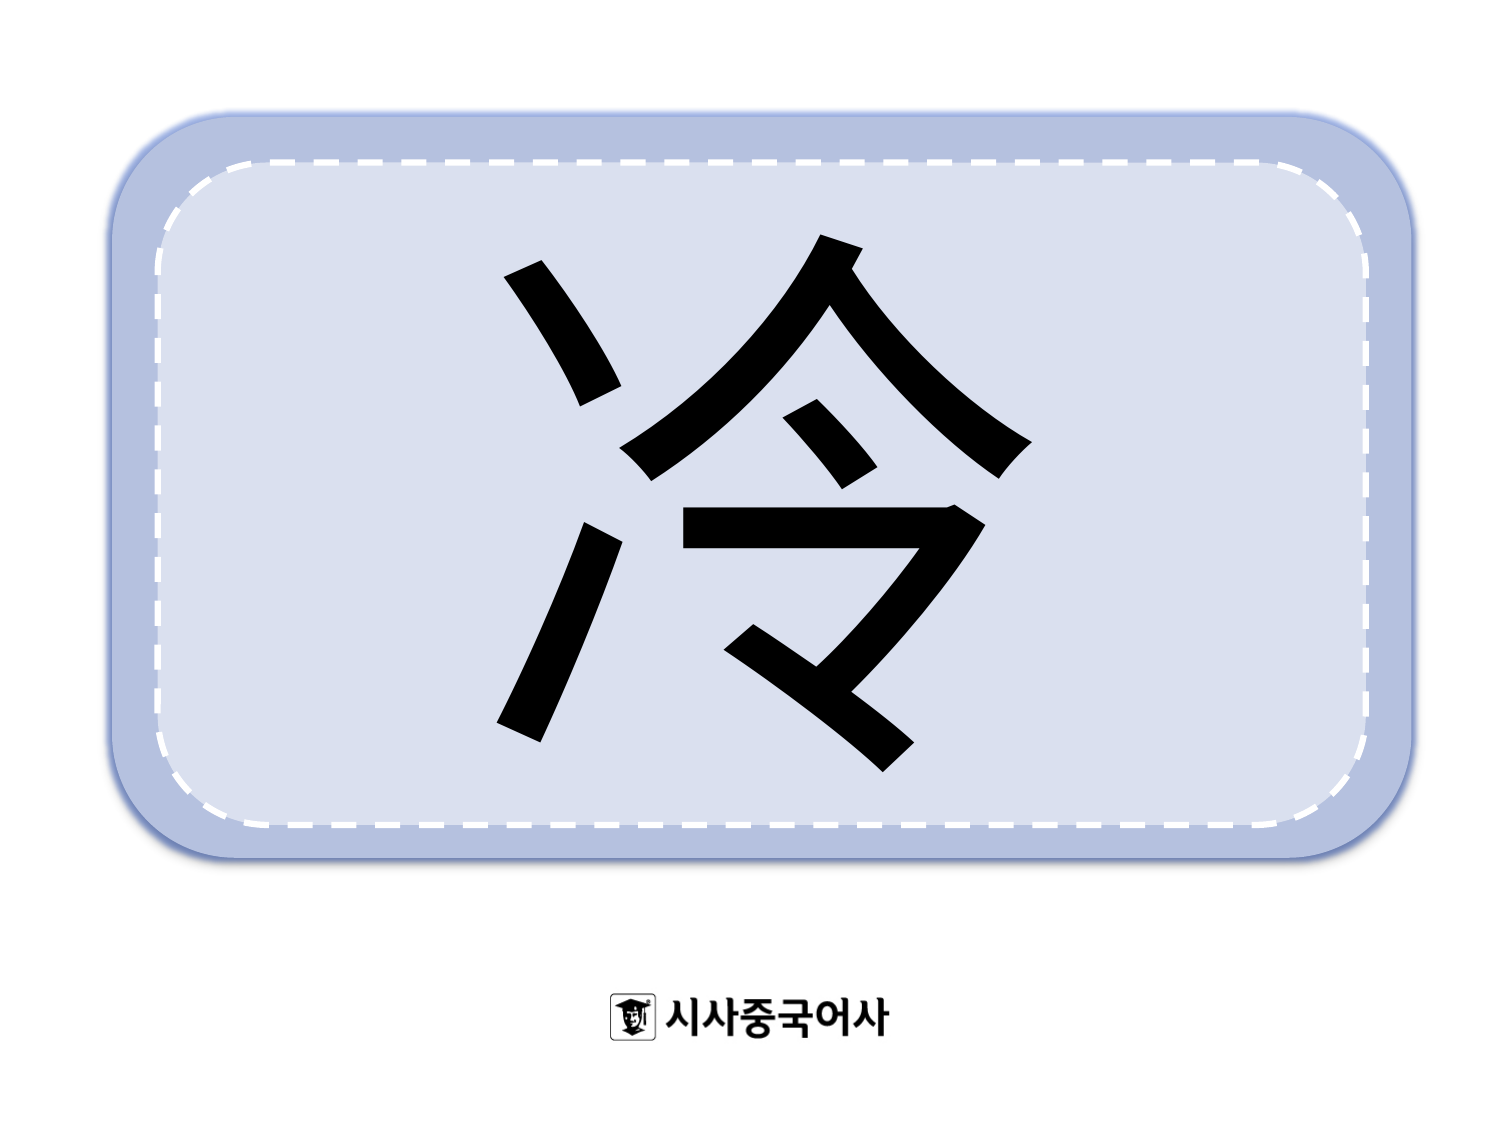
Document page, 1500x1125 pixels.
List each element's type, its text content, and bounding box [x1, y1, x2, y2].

text_box 冷 [162, 160, 1371, 824]
picture [602, 987, 898, 1047]
